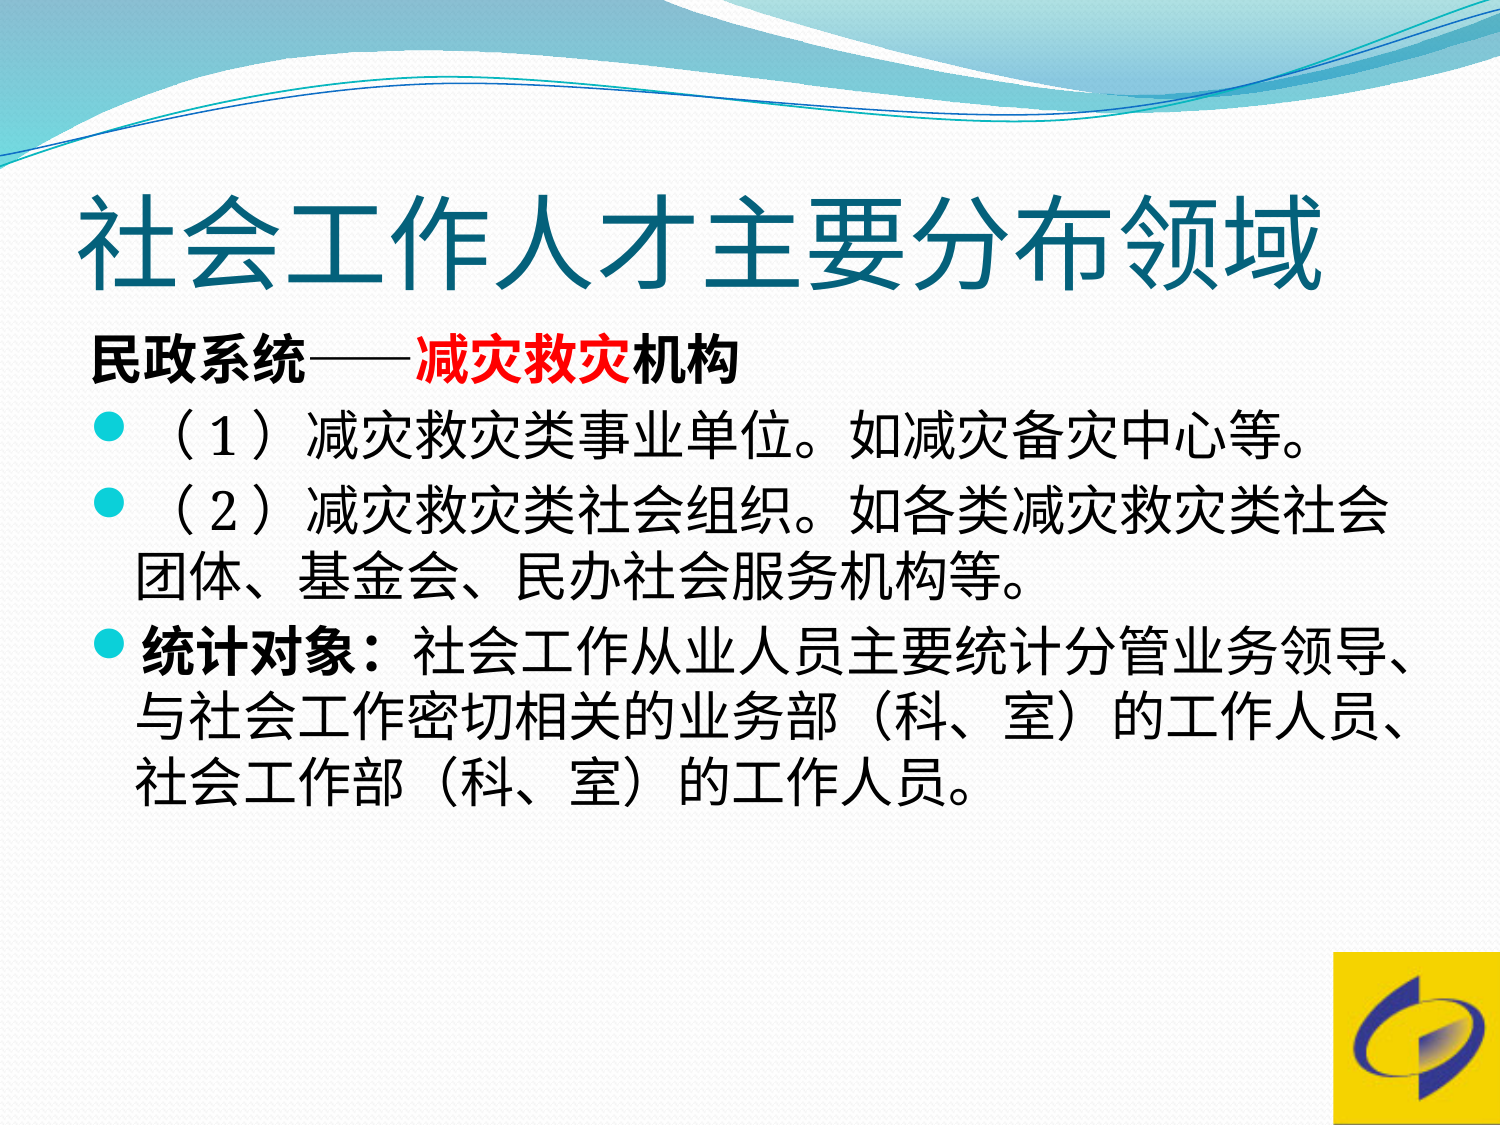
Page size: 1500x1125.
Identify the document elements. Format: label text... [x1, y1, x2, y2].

list 民政系统——减灾救灾机构 （1）减灾救灾类事业单位。如减灾备灾中心等。 （2）减灾救灾类社会组织。如各类减灾救灾类社会团体、基金会、民办社会服务机构等。 统计对象：社会工作从业人员主要统计分管业务领导、与社会工作密切相关的业务部（科、室）的工作人员、社会工作部（科、室）的工作人员。 [75, 317, 1425, 1038]
picture [1333, 952, 1500, 1125]
title 社会工作人才主要分布领域 [75, 115, 1425, 303]
